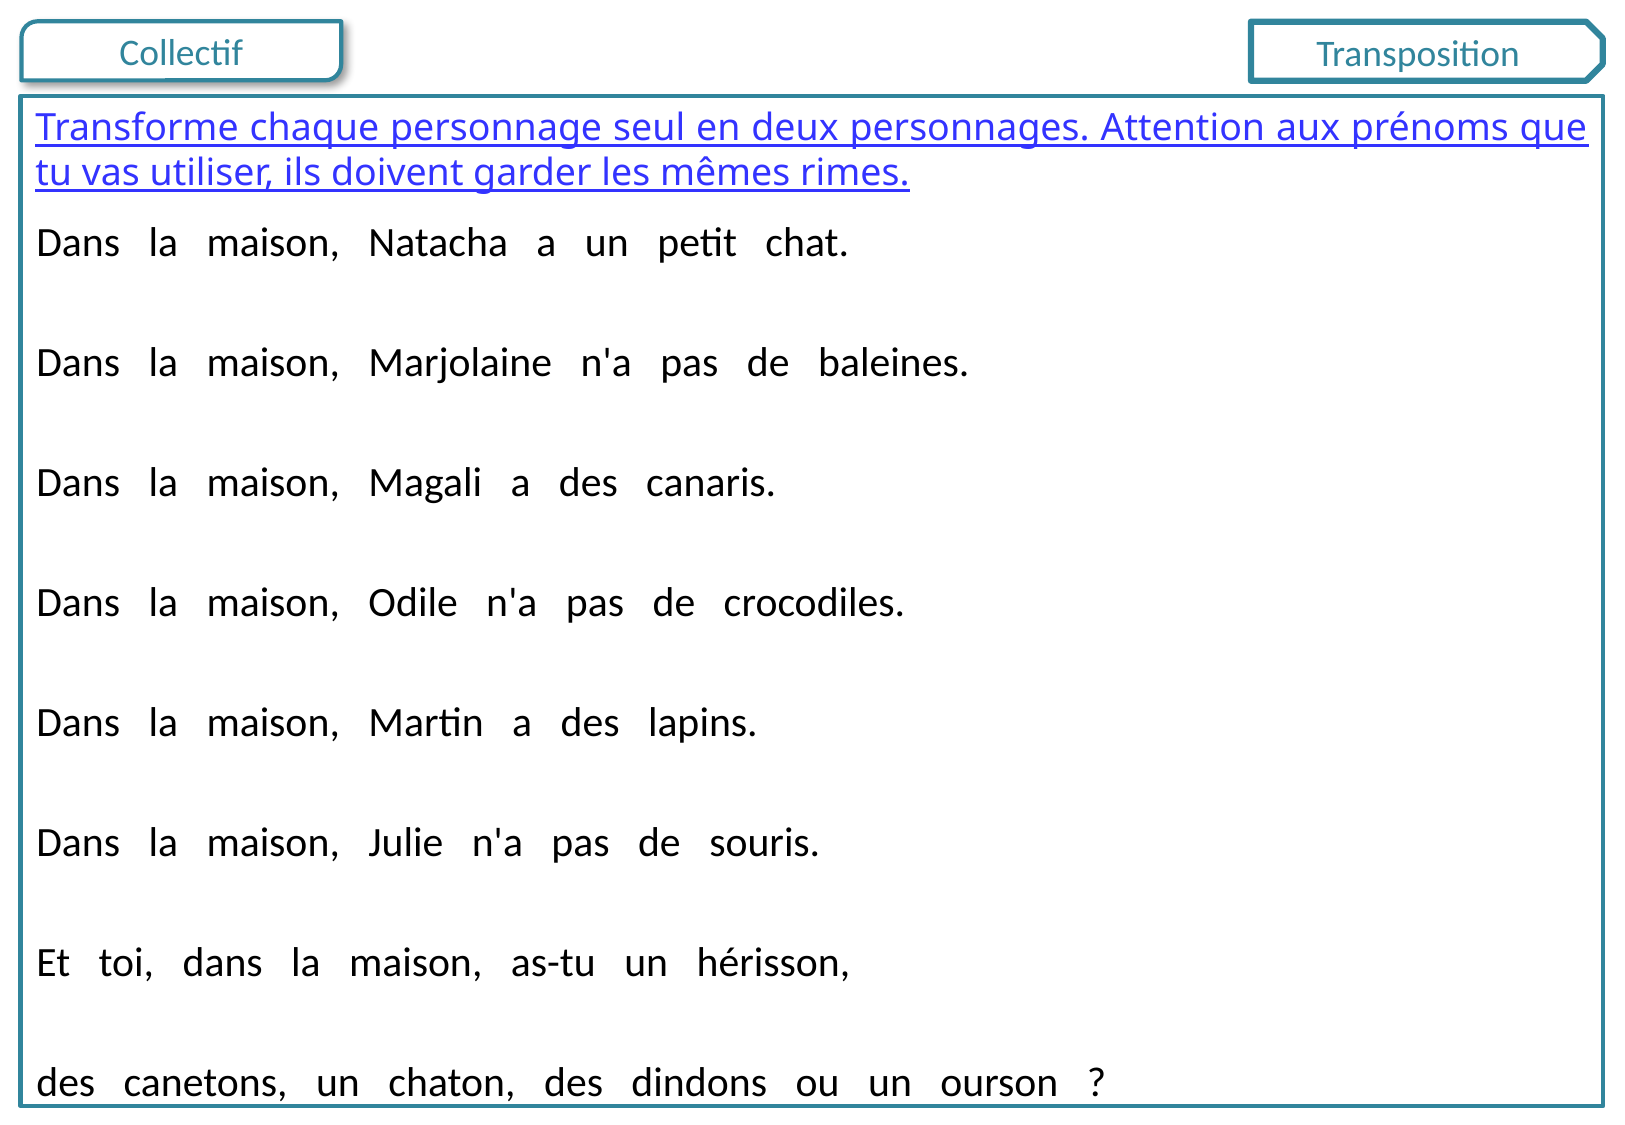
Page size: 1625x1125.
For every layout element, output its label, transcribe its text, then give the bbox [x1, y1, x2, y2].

list Transforme chaque personnage seul en deux personnages. Attention aux prénoms que tu vas utiliser, ils doivent garder les mêmes rimes. [18, 94, 1605, 1108]
list Transposition [1251, 21, 1585, 81]
list Dans la maison, Natacha a un petit chat. Dans la maison, Marjolaine n'a pas de baleines. Dans la maison, Magali a des canaris. Dans la maison, Odile n'a pas de crocodiles. Dans la maison, Martin a des lapins. Dans la maison, Julie n'a pas de souris. Et toi, dans la maison, as-tu un hérisson, des canetons, un chaton, des dindons ou un ourson ? [21, 137, 1604, 1089]
